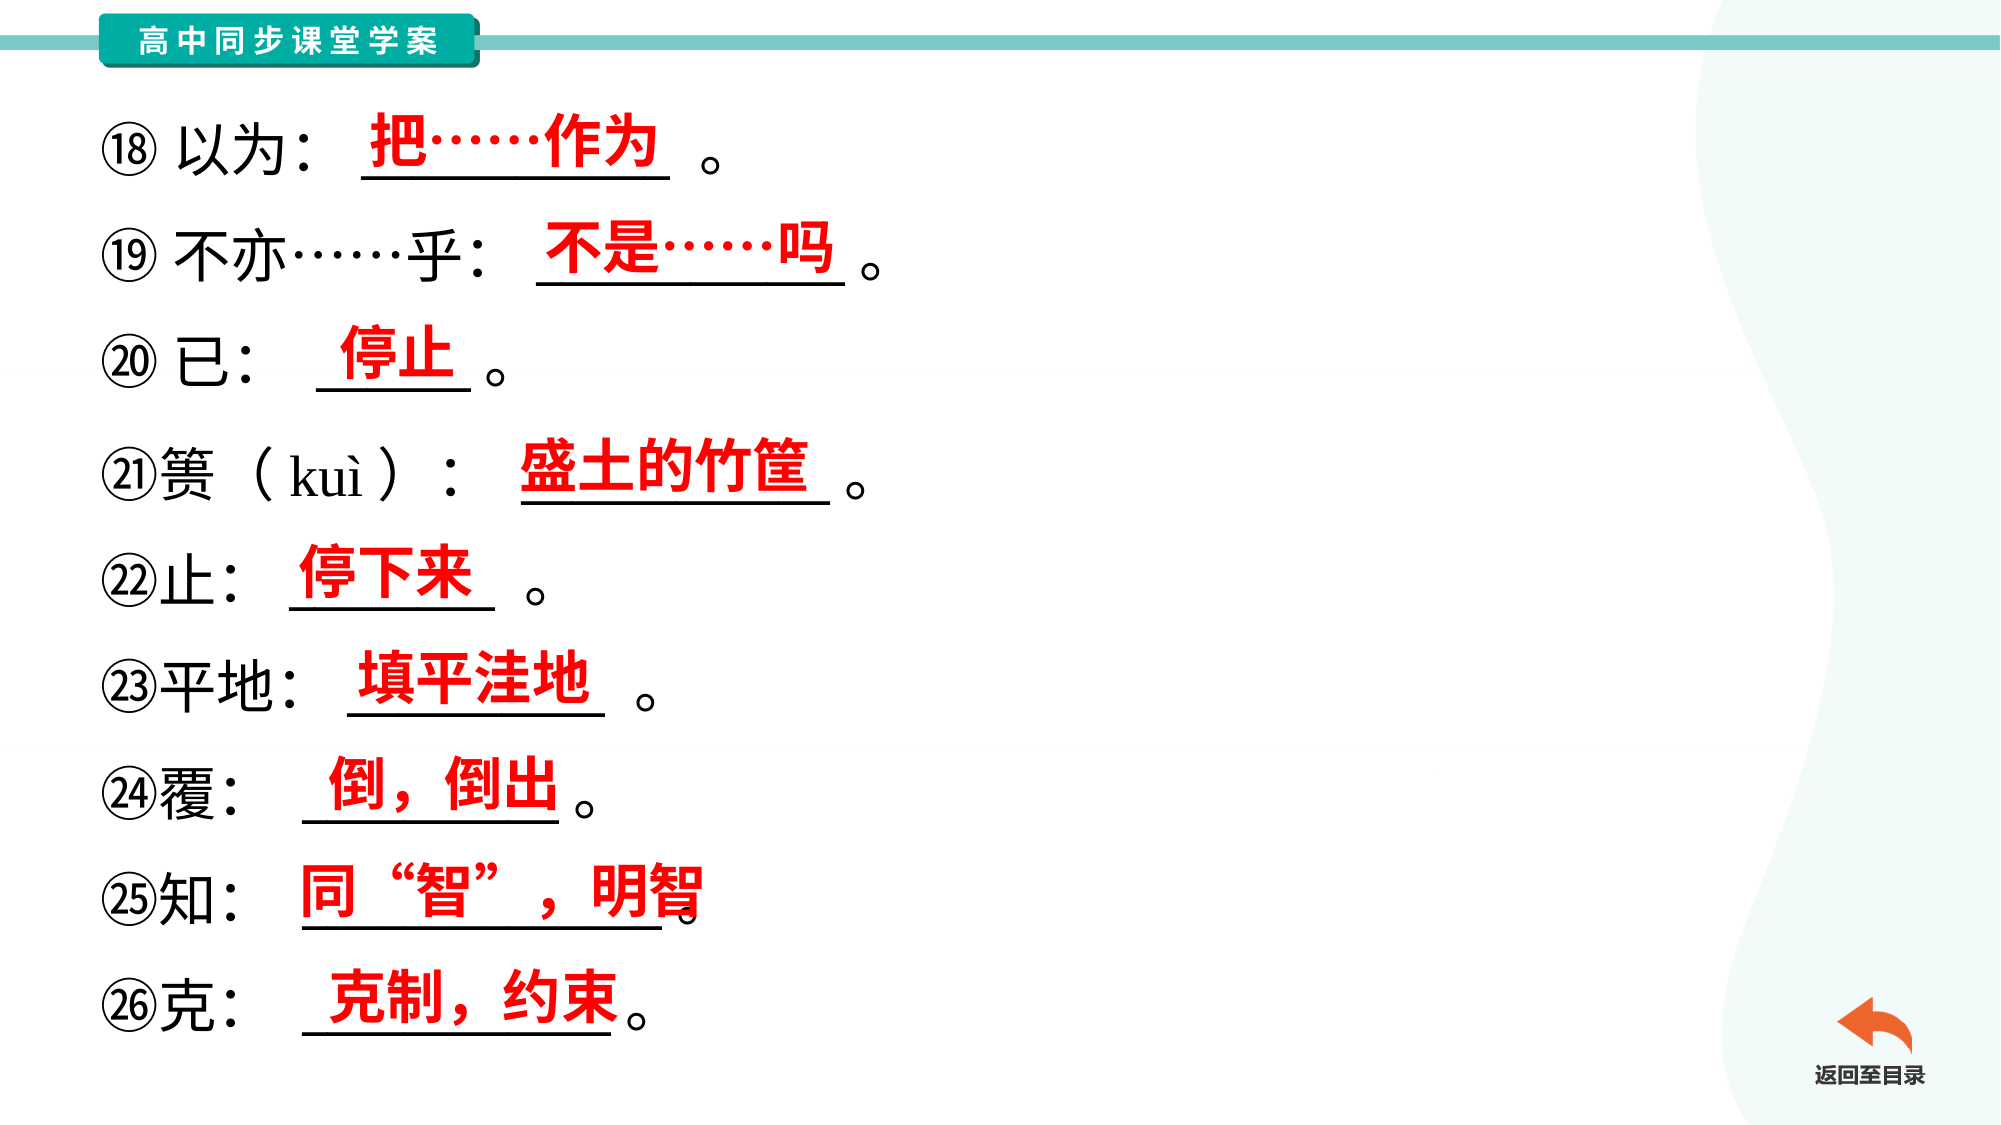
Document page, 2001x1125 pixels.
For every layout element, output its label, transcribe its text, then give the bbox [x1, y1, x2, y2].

text_box 倒，倒出 [306, 715, 584, 818]
text_box 克制，约束 [306, 927, 642, 1030]
text_box ㉑篑（kuì）： ____________。 ㉒止：________ 。 ㉓平地：__________ 。 ㉔覆： __________。 ㉕知： ______________。 ㉖克： ____________。 [100, 401, 1899, 1040]
text_box 盛土的竹筐 [497, 396, 833, 499]
text_box 同“智”，明智 [306, 821, 701, 924]
text_box 填平洼地 [335, 609, 613, 712]
text_box ⑱以为：____________ 。 ⑲不亦……乎：____________。 ⑳已： ______。 [100, 76, 1899, 396]
text_box 把……作为 [347, 71, 683, 174]
text_box 停下来 [277, 502, 496, 605]
picture [0, 0, 2000, 1125]
text_box 停止 [318, 284, 478, 387]
text_box 不是……吗 [522, 178, 858, 281]
